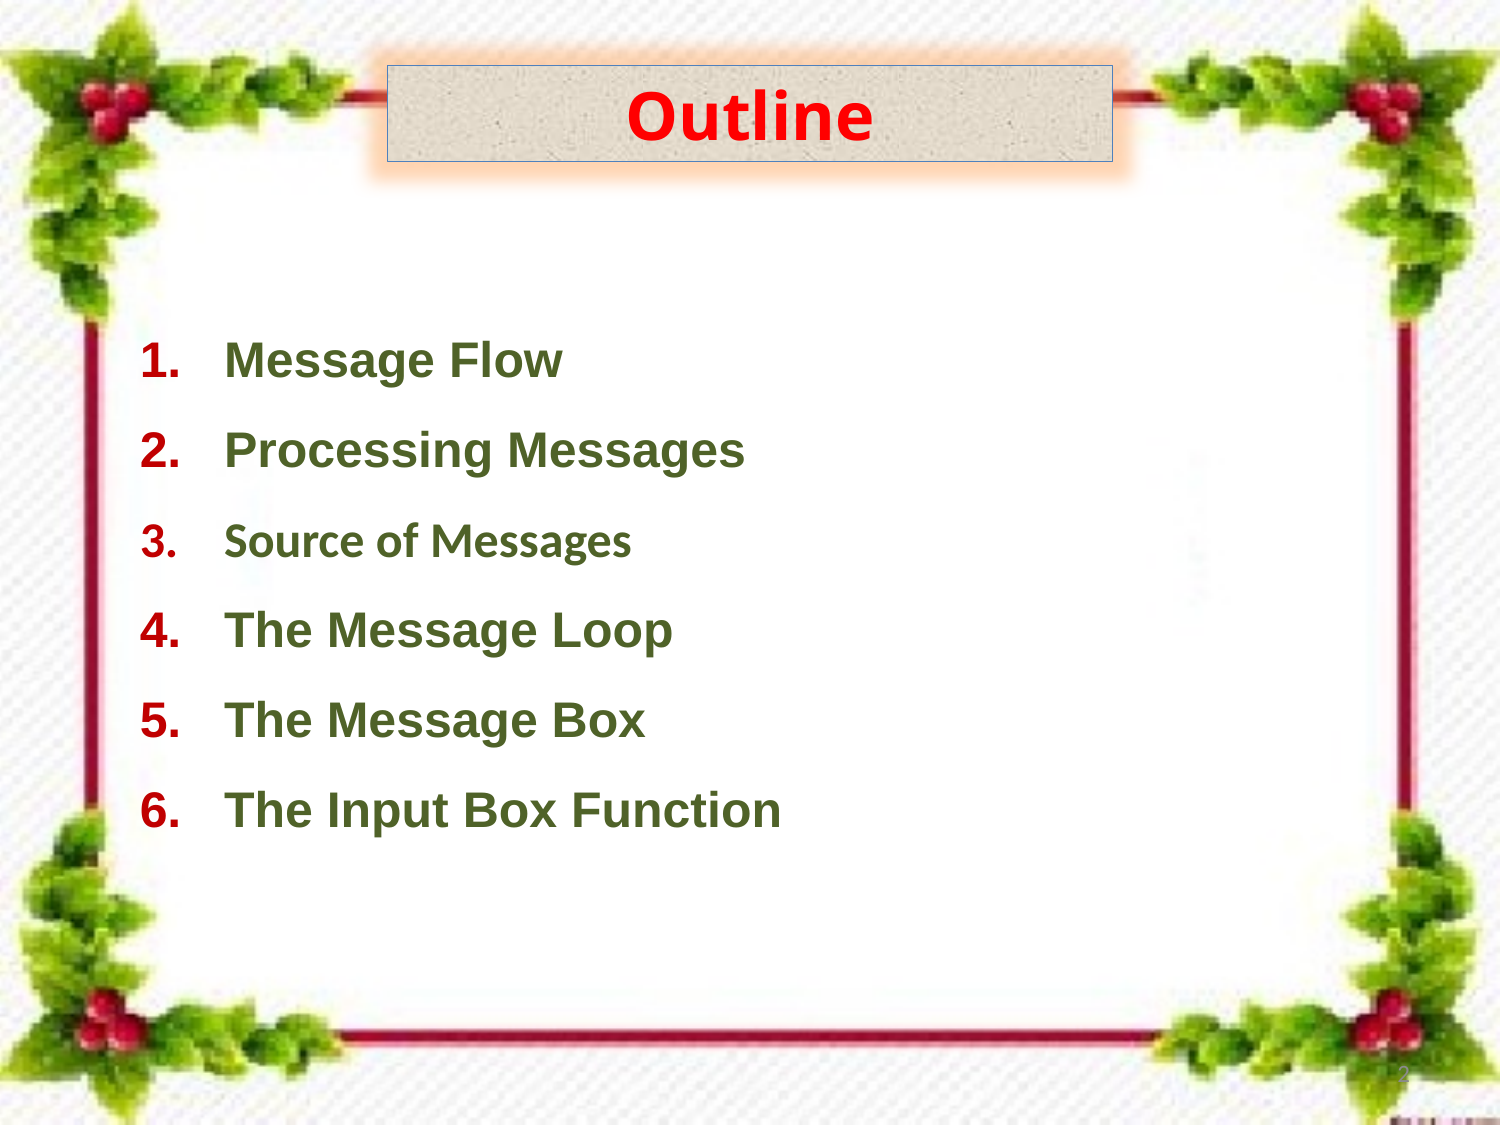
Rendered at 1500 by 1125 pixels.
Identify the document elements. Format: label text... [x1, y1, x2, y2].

picture [0, 0, 1500, 1125]
text_box Outline [387, 65, 1113, 162]
text_box Message Flow Processing Messages Source of Messages The Message Loop The Message Box The Input Box Function [125, 290, 1363, 846]
slide_number 2 [1074, 1042, 1425, 1103]
